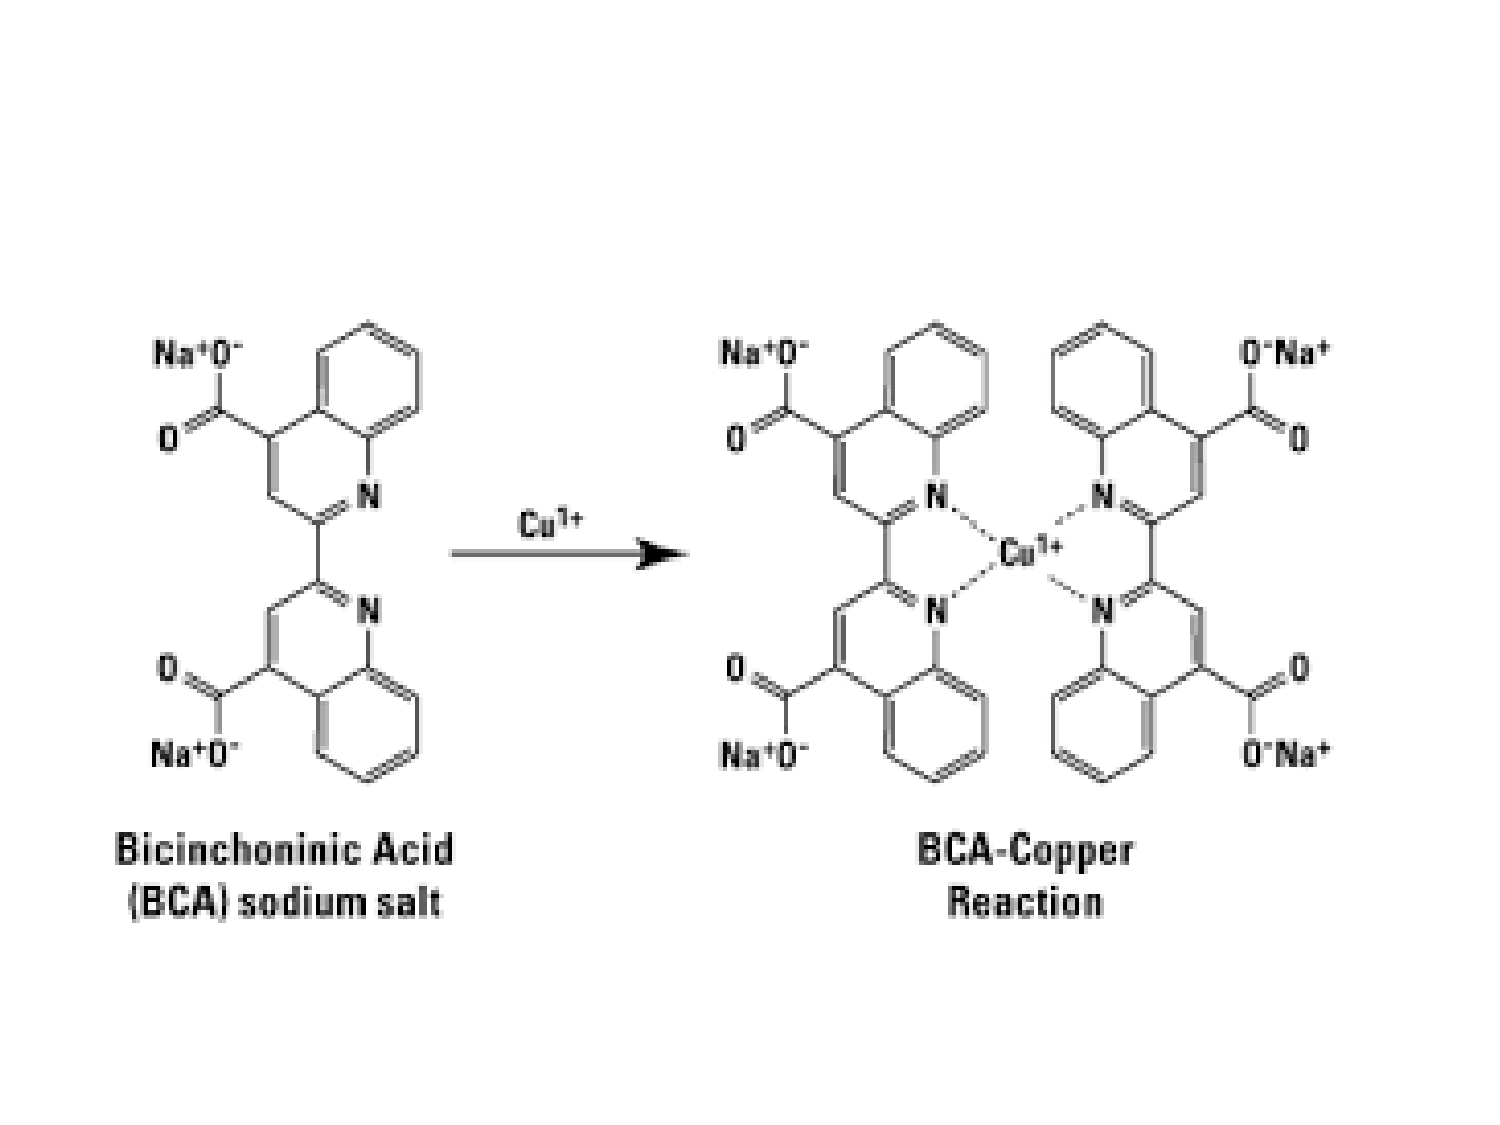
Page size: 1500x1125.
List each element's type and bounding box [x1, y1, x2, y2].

list [82, 287, 1363, 952]
